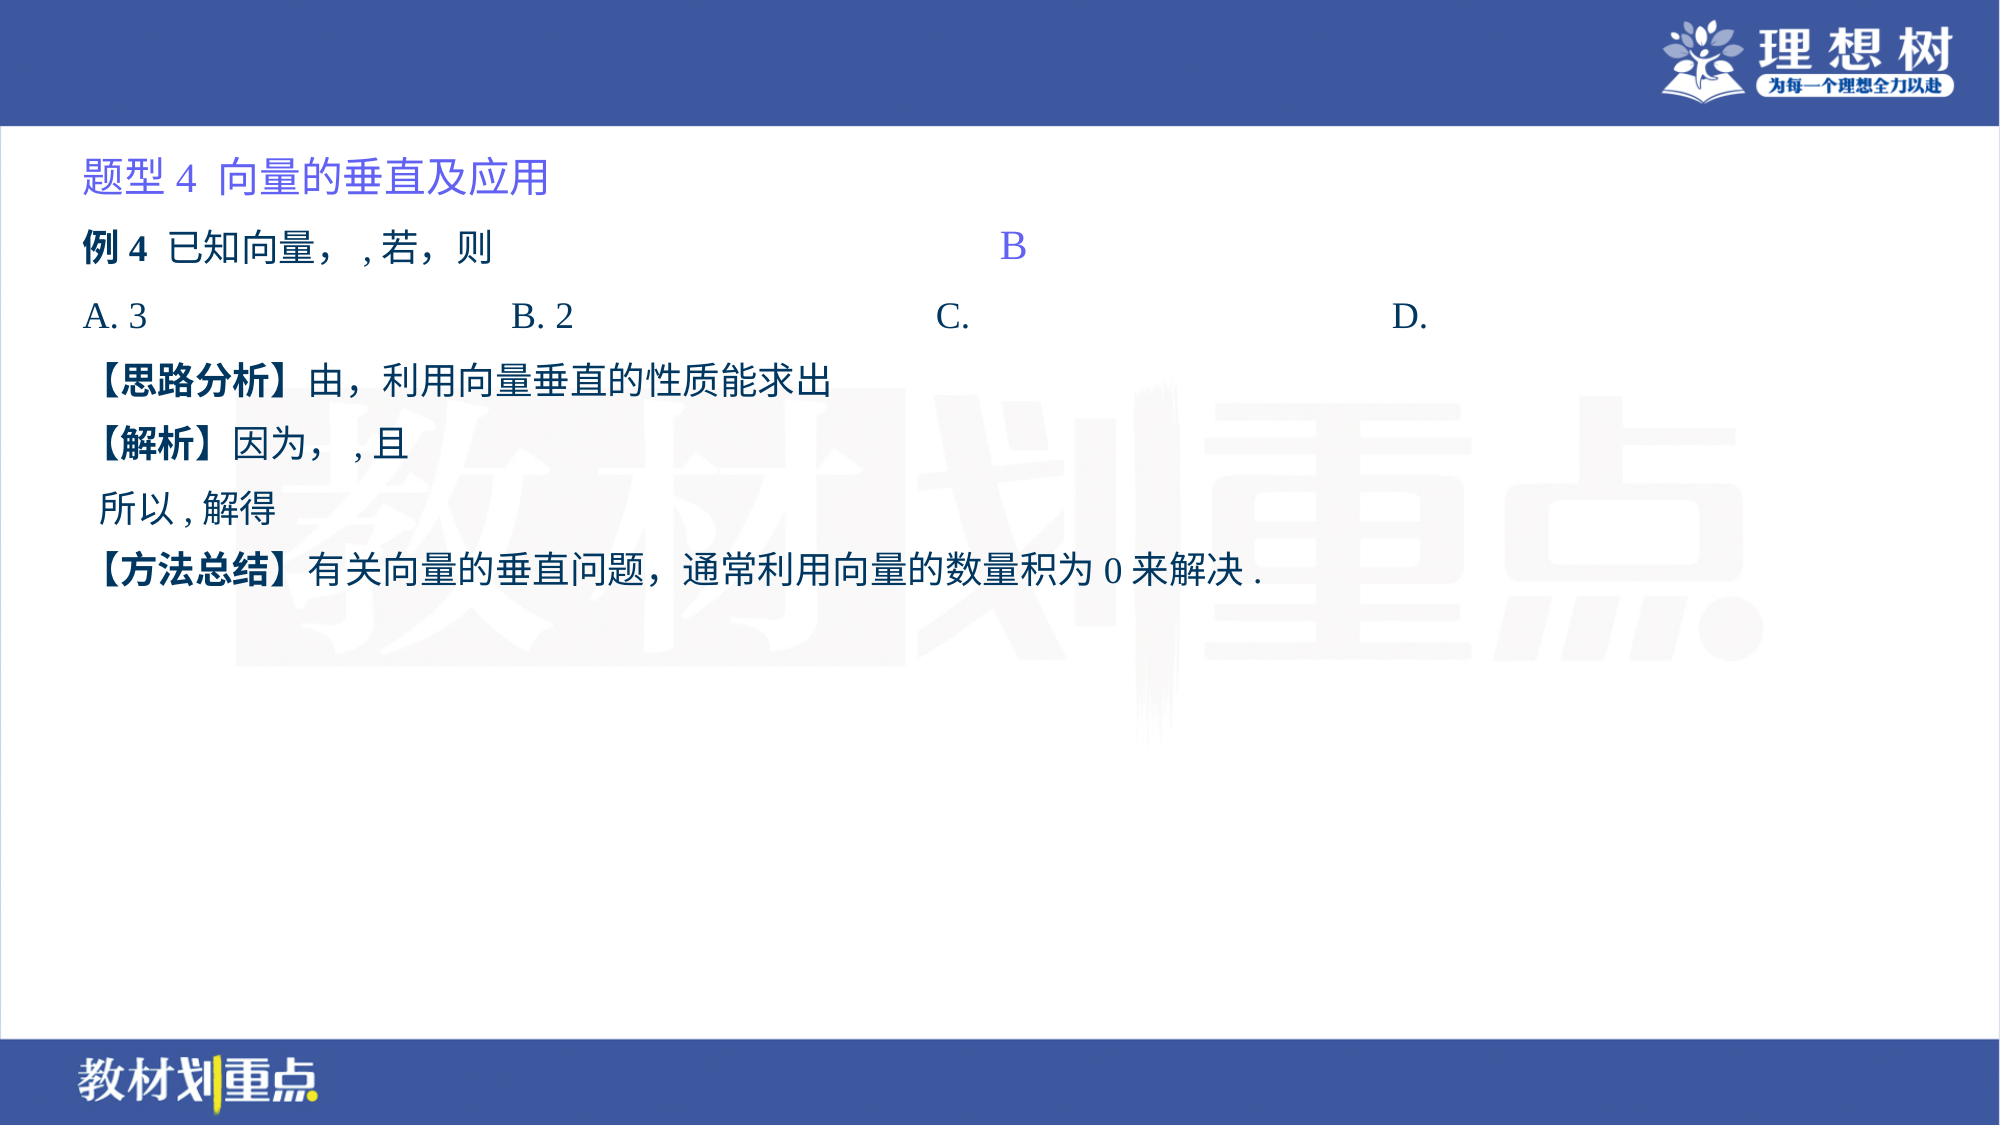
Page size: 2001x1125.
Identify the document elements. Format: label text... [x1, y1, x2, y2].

picture [0, 0, 2000, 1125]
text_box 【方法总结】有关向量的垂直问题，通常利用向量的数量积为0来解决. [82, 524, 1817, 584]
text_box B [984, 215, 1043, 266]
text_box 题型4 向量的垂直及应用 [82, 129, 1817, 264]
